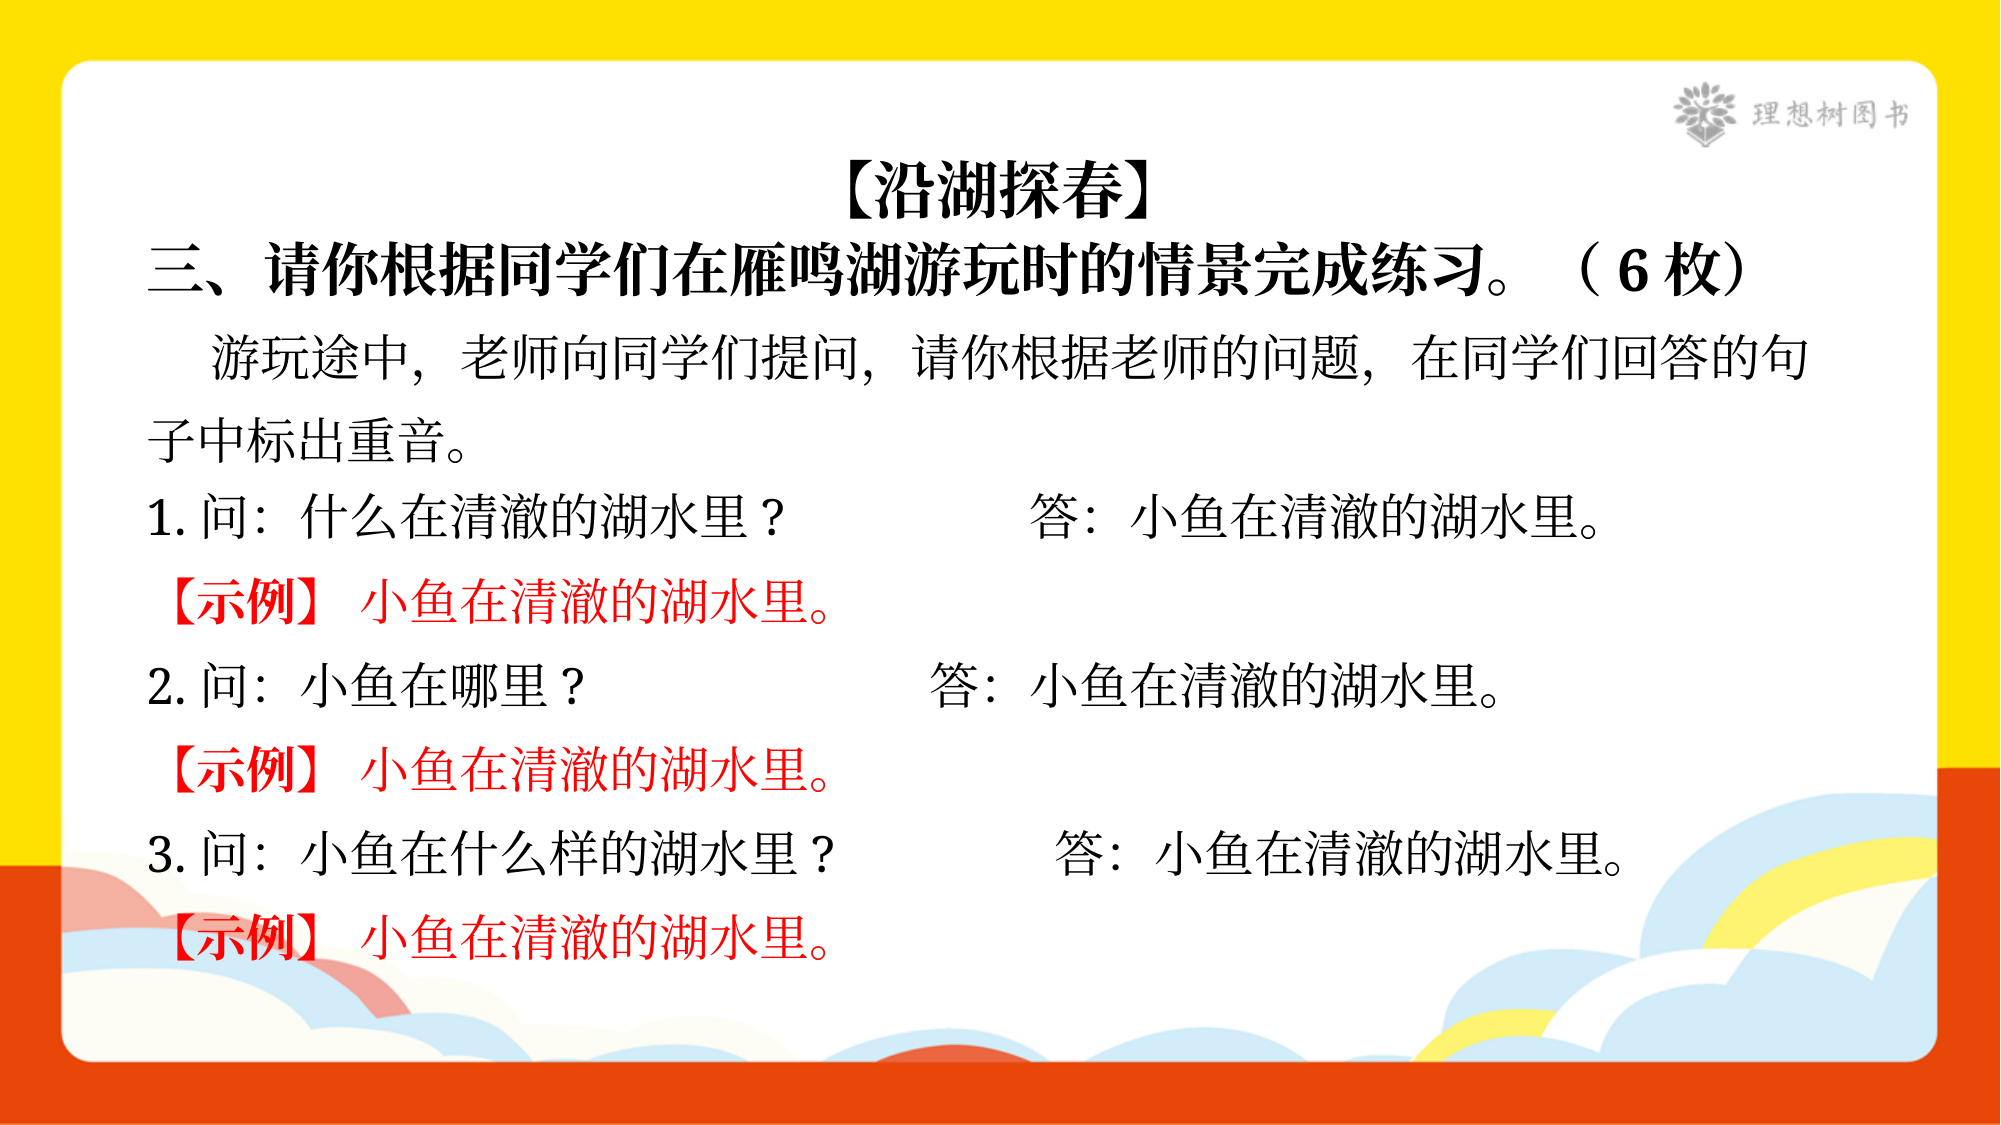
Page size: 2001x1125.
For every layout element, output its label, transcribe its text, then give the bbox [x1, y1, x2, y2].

text_box 【沿湖探春】 [146, 146, 1851, 222]
picture [0, 0, 2000, 1125]
text_box 【示例】 小鱼在清澈的湖水里。 [146, 883, 1851, 959]
text_box 【示例】 小鱼在清澈的湖水里。 [146, 547, 1851, 623]
text_box 【示例】 小鱼在清澈的湖水里。 [146, 715, 1851, 791]
text_box 游玩途中，老师向同学们提问，请你根据老师的问题，在同学们回答的句 子中标出重音。 [146, 301, 1851, 462]
text_box 三、请你根据同学们在雁鸣湖游玩时的情景完成练习。（6枚） [146, 232, 1851, 301]
text_box 3.问：小鱼在什么样的湖水里? 答：小鱼在清澈的湖水里。 [146, 799, 1851, 875]
text_box 1.问：什么在清澈的湖水里? 答：小鱼在清澈的湖水里。 [146, 462, 1851, 538]
text_box 2.问：小鱼在哪里? 答：小鱼在清澈的湖水里。 [146, 631, 1851, 707]
